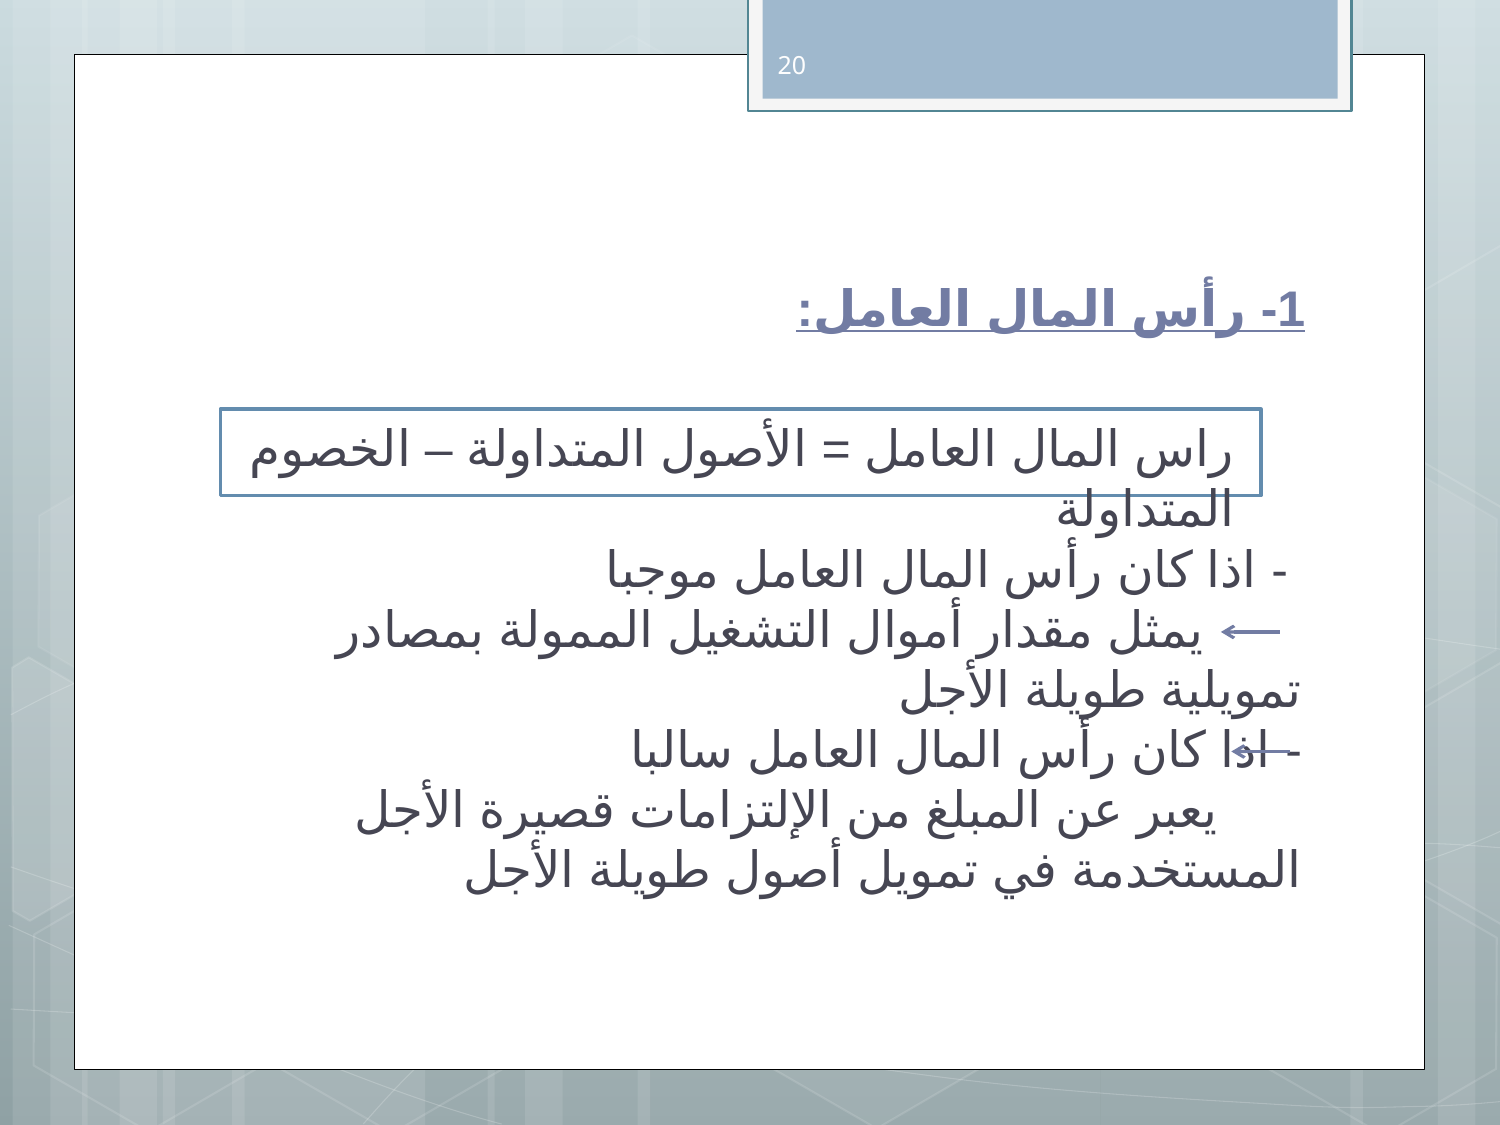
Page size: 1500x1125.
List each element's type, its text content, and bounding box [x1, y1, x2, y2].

title 1- رأس المال العامل: [167, 243, 1321, 345]
list راس المال العامل = الأصول المتداولة – الخصوم المتداولة [220, 408, 1262, 496]
slide_number 20 [762, 36, 982, 97]
text_box - اذا كان رأس المال العامل موجبا يمثل مقدار أموال التشغيل الممولة بمصادر تمويلية طويلة الأجل - اذا كان رأس المال العامل سالبا يعبر عن المبلغ من الإلتزامات قصيرة الأجل المستخدمة في تمويل أصول طويلة الأجل [171, 530, 1317, 906]
